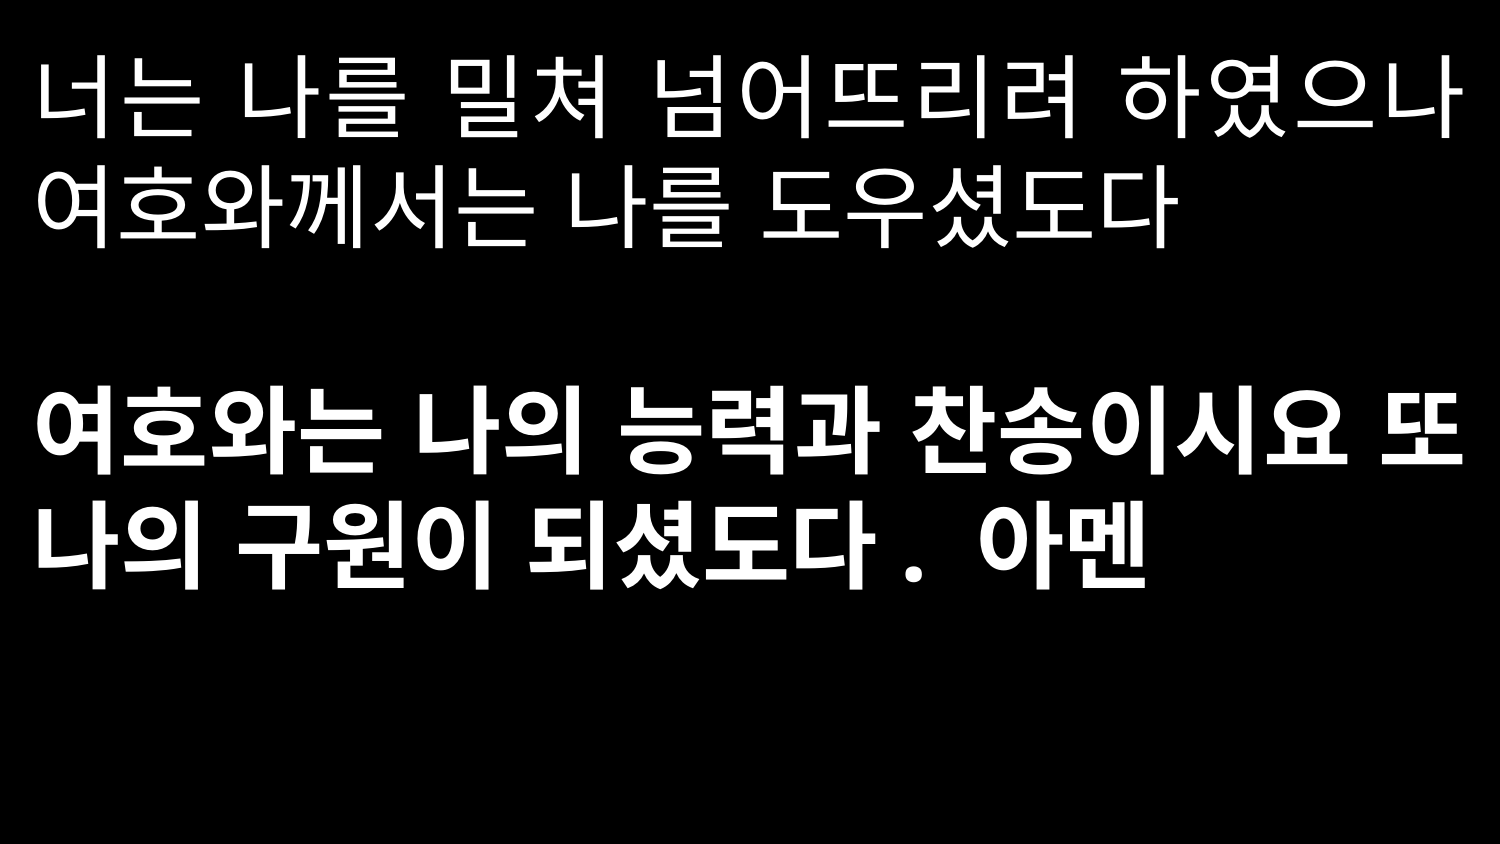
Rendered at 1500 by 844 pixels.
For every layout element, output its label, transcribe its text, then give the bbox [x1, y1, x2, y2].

text_box 너는 나를 밀쳐 넘어뜨리려 하였으나 여호와께서는 나를 도우셨도다 [17, 32, 1483, 267]
text_box 여호와는 나의 능력과 찬송이시요 또 나의 구원이 되셨도다. 아멘 [17, 362, 1483, 608]
